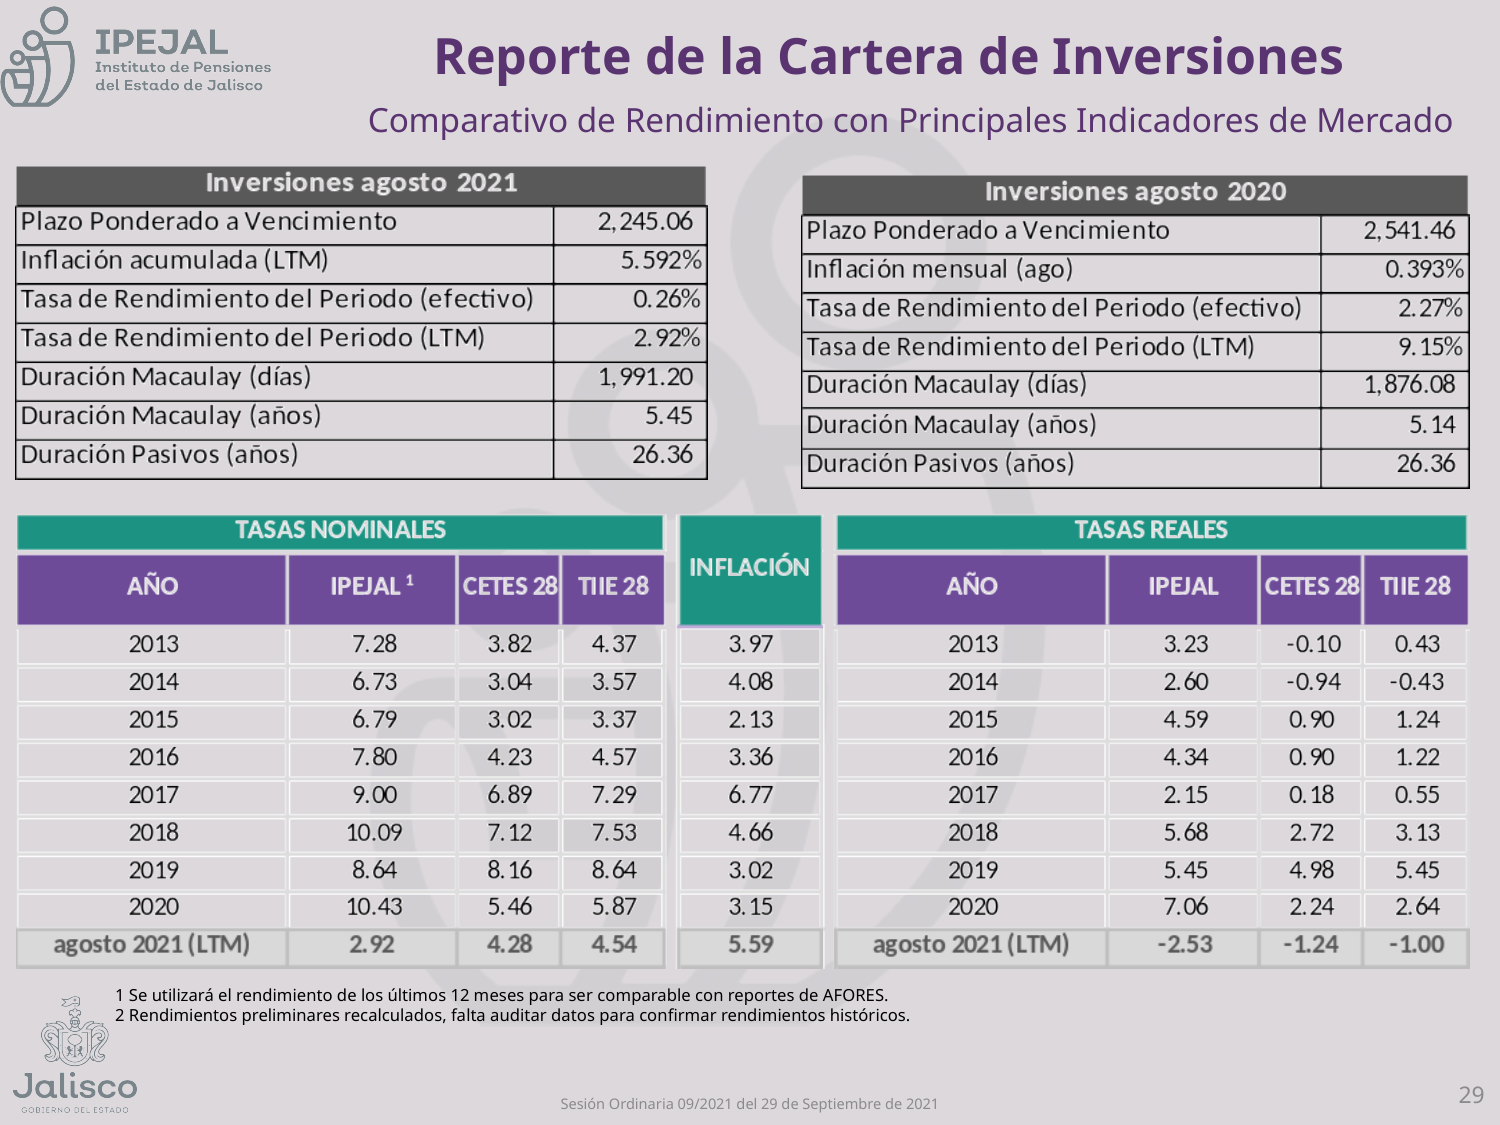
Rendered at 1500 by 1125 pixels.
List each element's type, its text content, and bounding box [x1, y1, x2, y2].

slide_number 29 [1411, 1066, 1500, 1125]
picture [15, 514, 1471, 970]
text_box Comparativo de Rendimiento con Principales Indicadores de Mercado [277, 92, 1470, 147]
picture [0, 6, 271, 107]
footer Sesión Ordinaria 09/2021 del 29 de Septiembre de 2021 [472, 1074, 1028, 1125]
picture [15, 164, 708, 481]
text_box 1 Se utilizará el rendimiento de los últimos 12 meses para ser comparable con reportes de AFORES. 2 Rendimientos preliminares recalculados, falta auditar datos para confirmar rendimientos históricos. [100, 982, 1265, 1033]
text_box Reporte de la Cartera de Inversiones [277, 23, 1500, 149]
picture [800, 174, 1471, 490]
picture [0, 988, 166, 1125]
